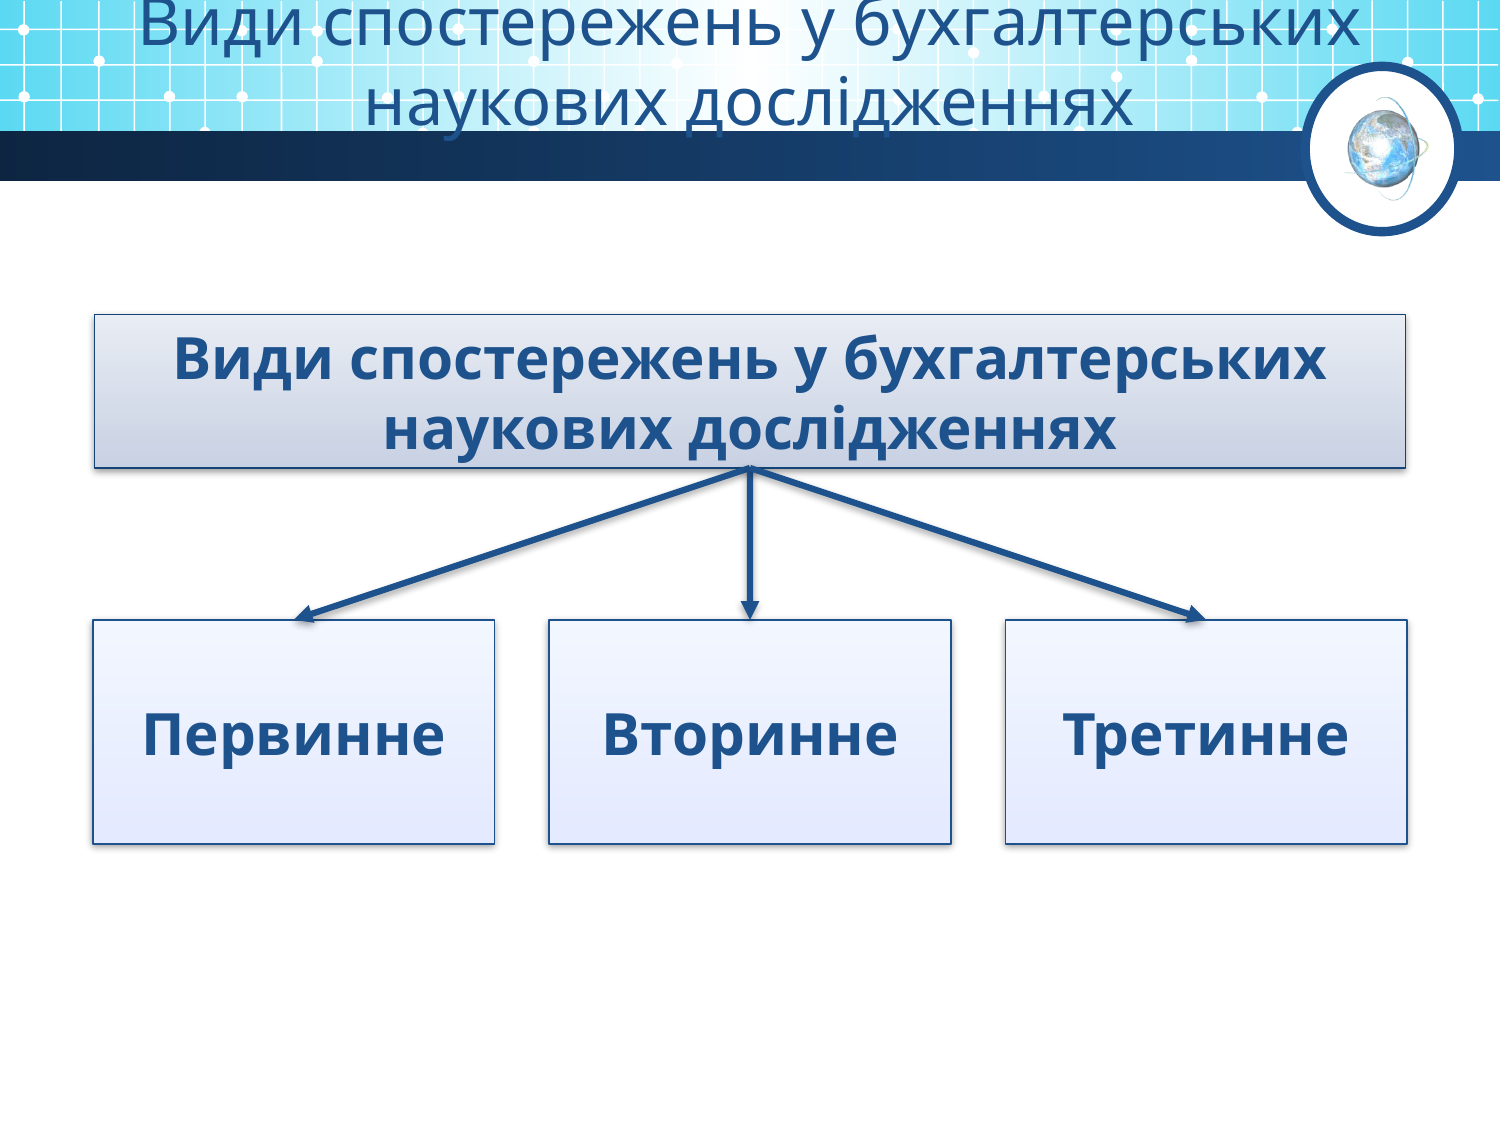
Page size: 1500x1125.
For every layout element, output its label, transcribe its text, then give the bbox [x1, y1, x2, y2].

text_box Вторинне [548, 627, 952, 845]
text_box Третинне [1005, 619, 1408, 845]
picture [1310, 147, 1454, 226]
text_box Види спостережень у бухгалтерських наукових дослідженнях [94, 314, 1406, 469]
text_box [749, 467, 1207, 621]
text_box Первинне [92, 619, 495, 845]
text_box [293, 467, 748, 621]
text_box Види спостережень у бухгалтерських наукових дослідженнях [0, 0, 1500, 147]
